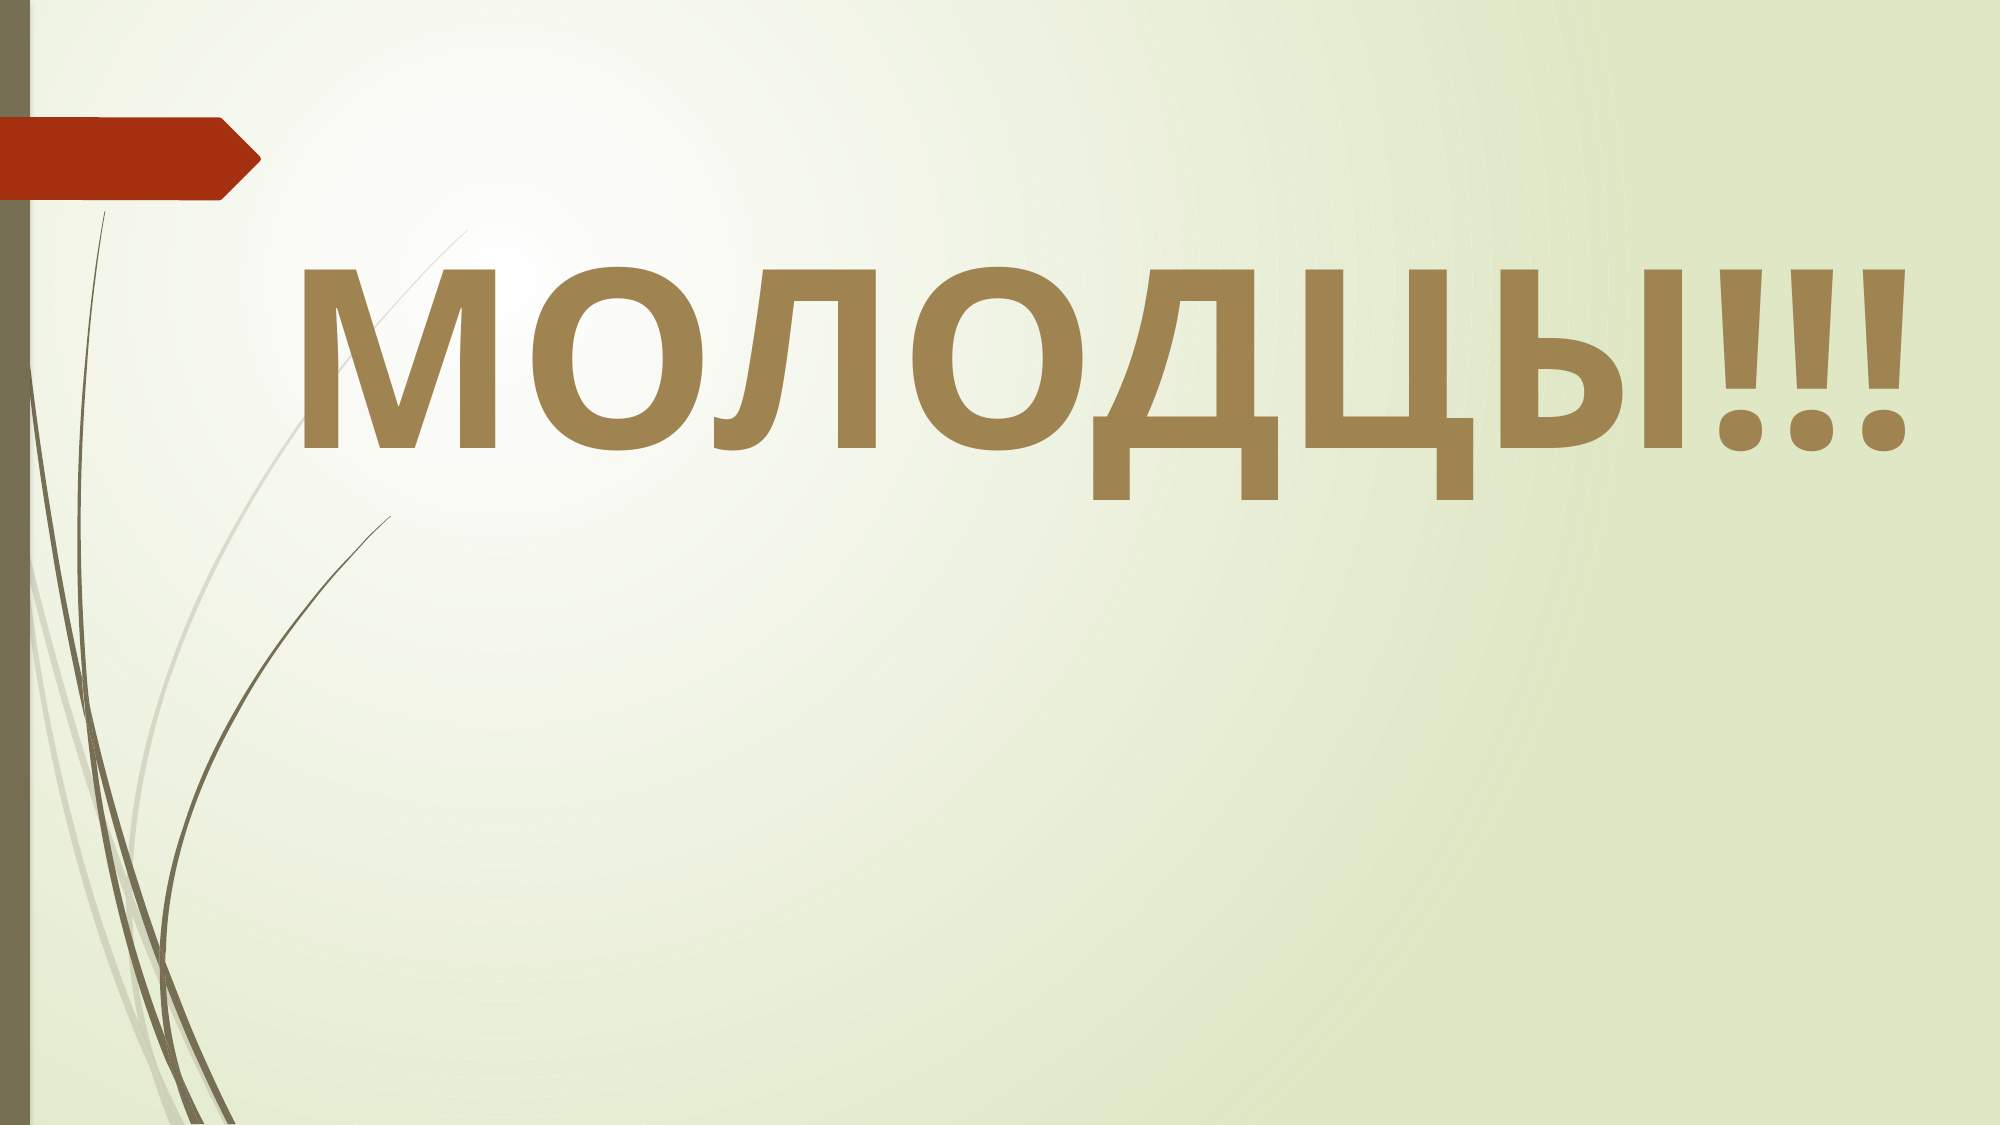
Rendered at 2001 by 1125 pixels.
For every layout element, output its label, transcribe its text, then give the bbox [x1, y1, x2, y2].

text_box МОЛОДЦЫ!!! [267, 190, 1935, 506]
